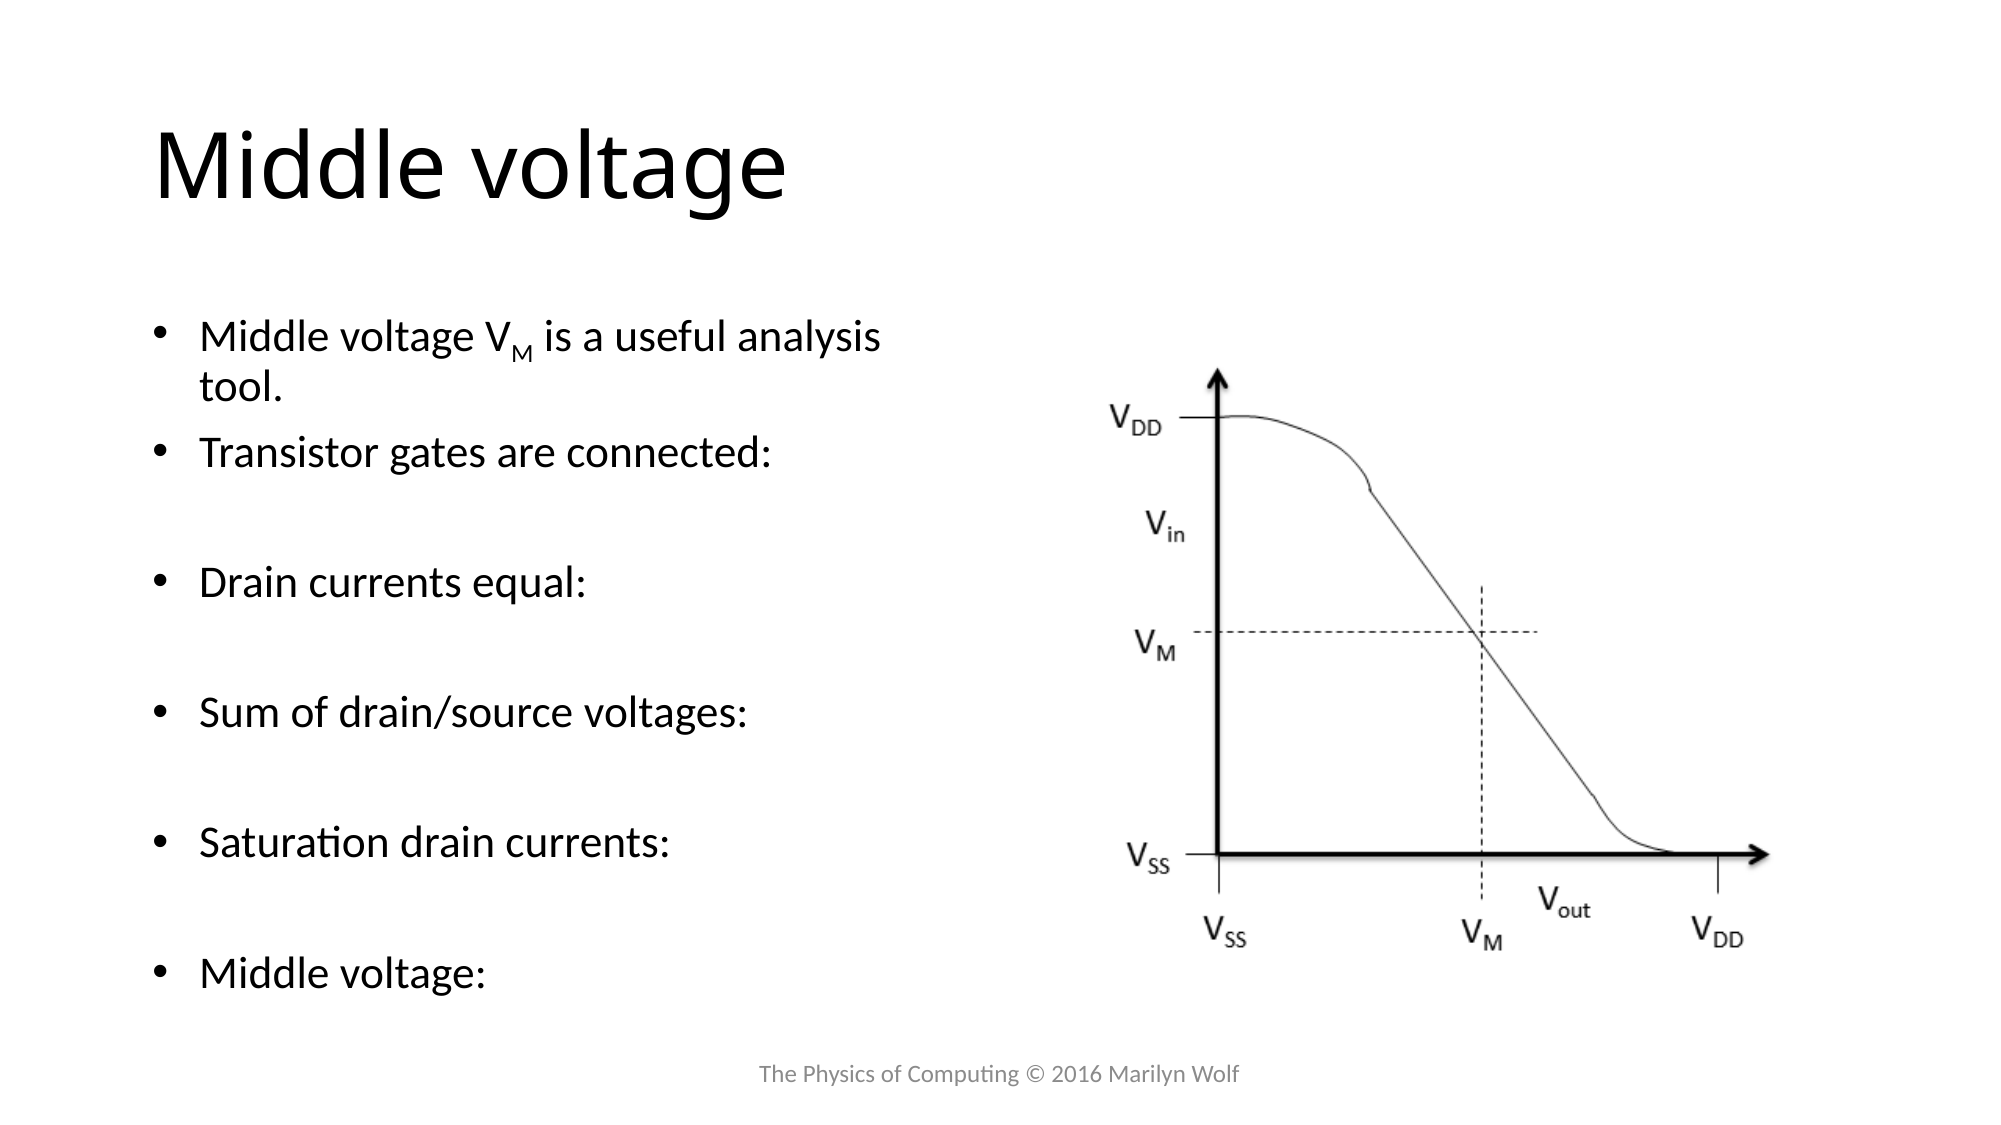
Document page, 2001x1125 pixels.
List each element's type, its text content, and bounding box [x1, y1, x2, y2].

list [1084, 345, 1791, 968]
footer The Physics of Computing © 2016 Marilyn Wolf [662, 1042, 1338, 1103]
title Middle voltage [137, 59, 1863, 278]
